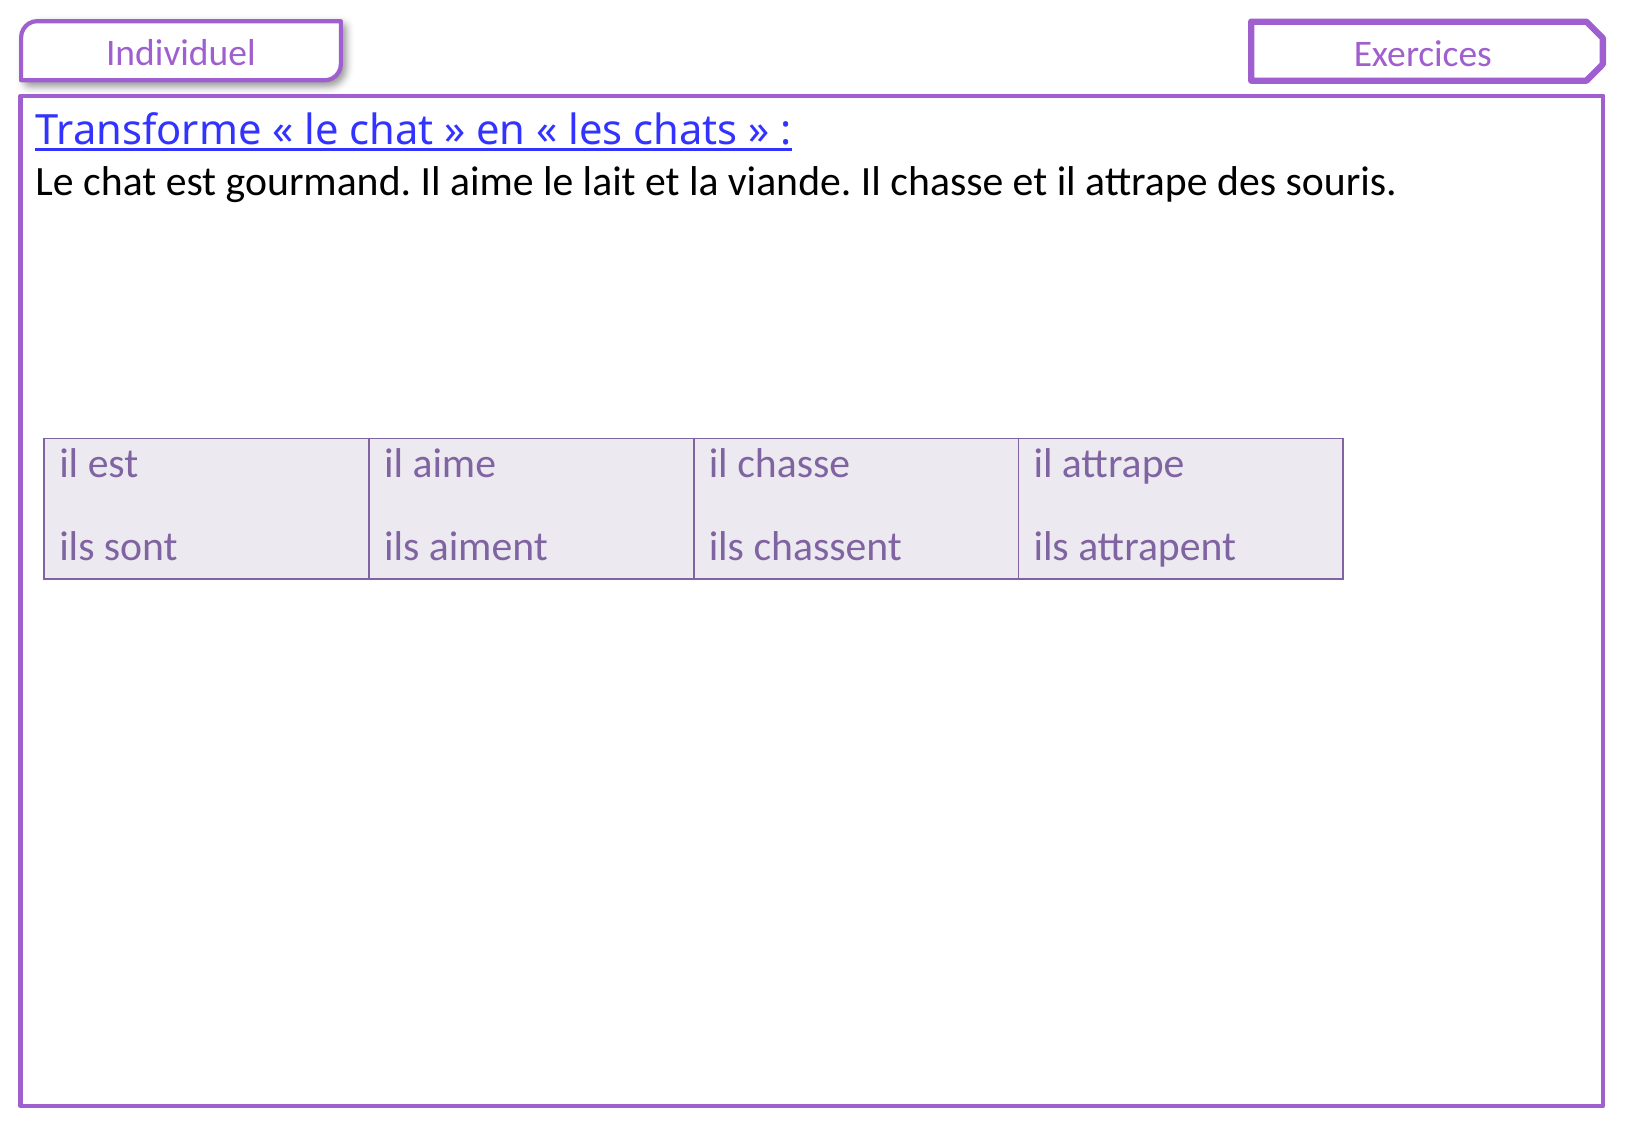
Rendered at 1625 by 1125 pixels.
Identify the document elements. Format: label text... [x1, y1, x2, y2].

table_header il aime ils aiment [370, 439, 693, 578]
table_header il attrape ils attrapent [1019, 439, 1342, 578]
list Transforme « le chat » en « les chats » : Le chat est gourmand. Il aime le lait et la viande. Il chasse et il attrape des souris. [18, 94, 1605, 1108]
table_header il est ils sont [45, 439, 368, 578]
table_header il chasse ils chassent [695, 439, 1018, 578]
